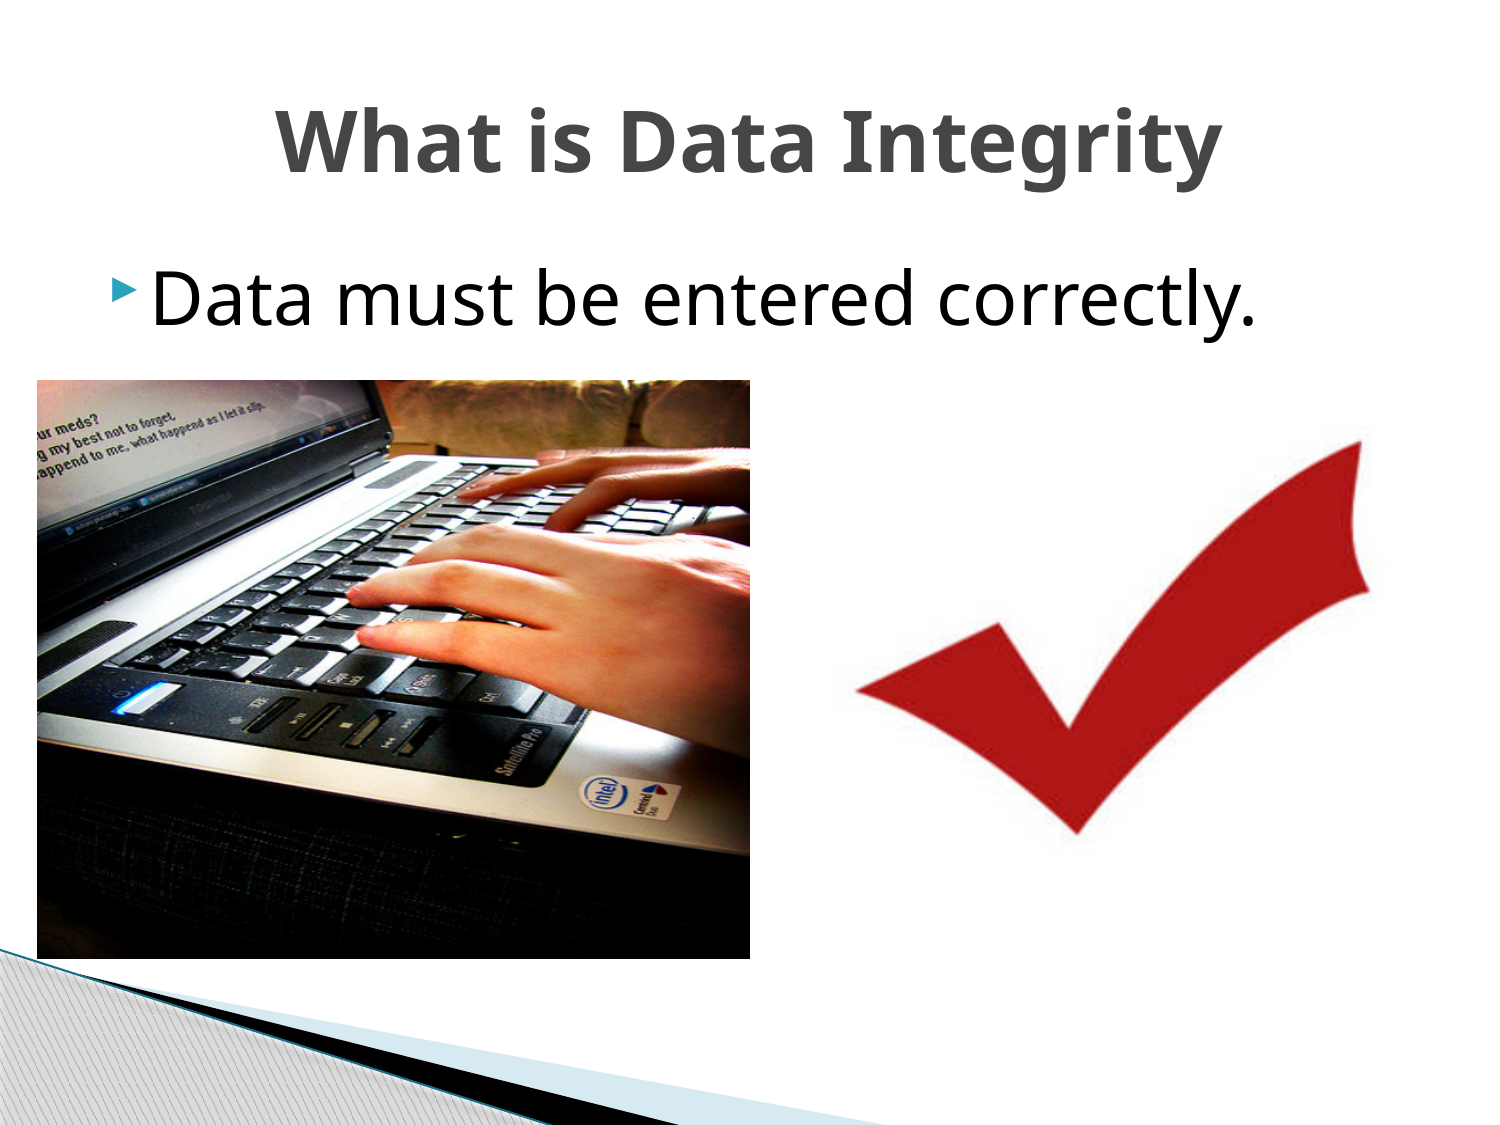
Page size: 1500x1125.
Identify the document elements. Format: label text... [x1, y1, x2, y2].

picture [37, 380, 751, 959]
picture [799, 362, 1413, 963]
title What is Data Integrity [75, 45, 1425, 233]
list Data must be entered correctly. [74, 242, 1426, 986]
